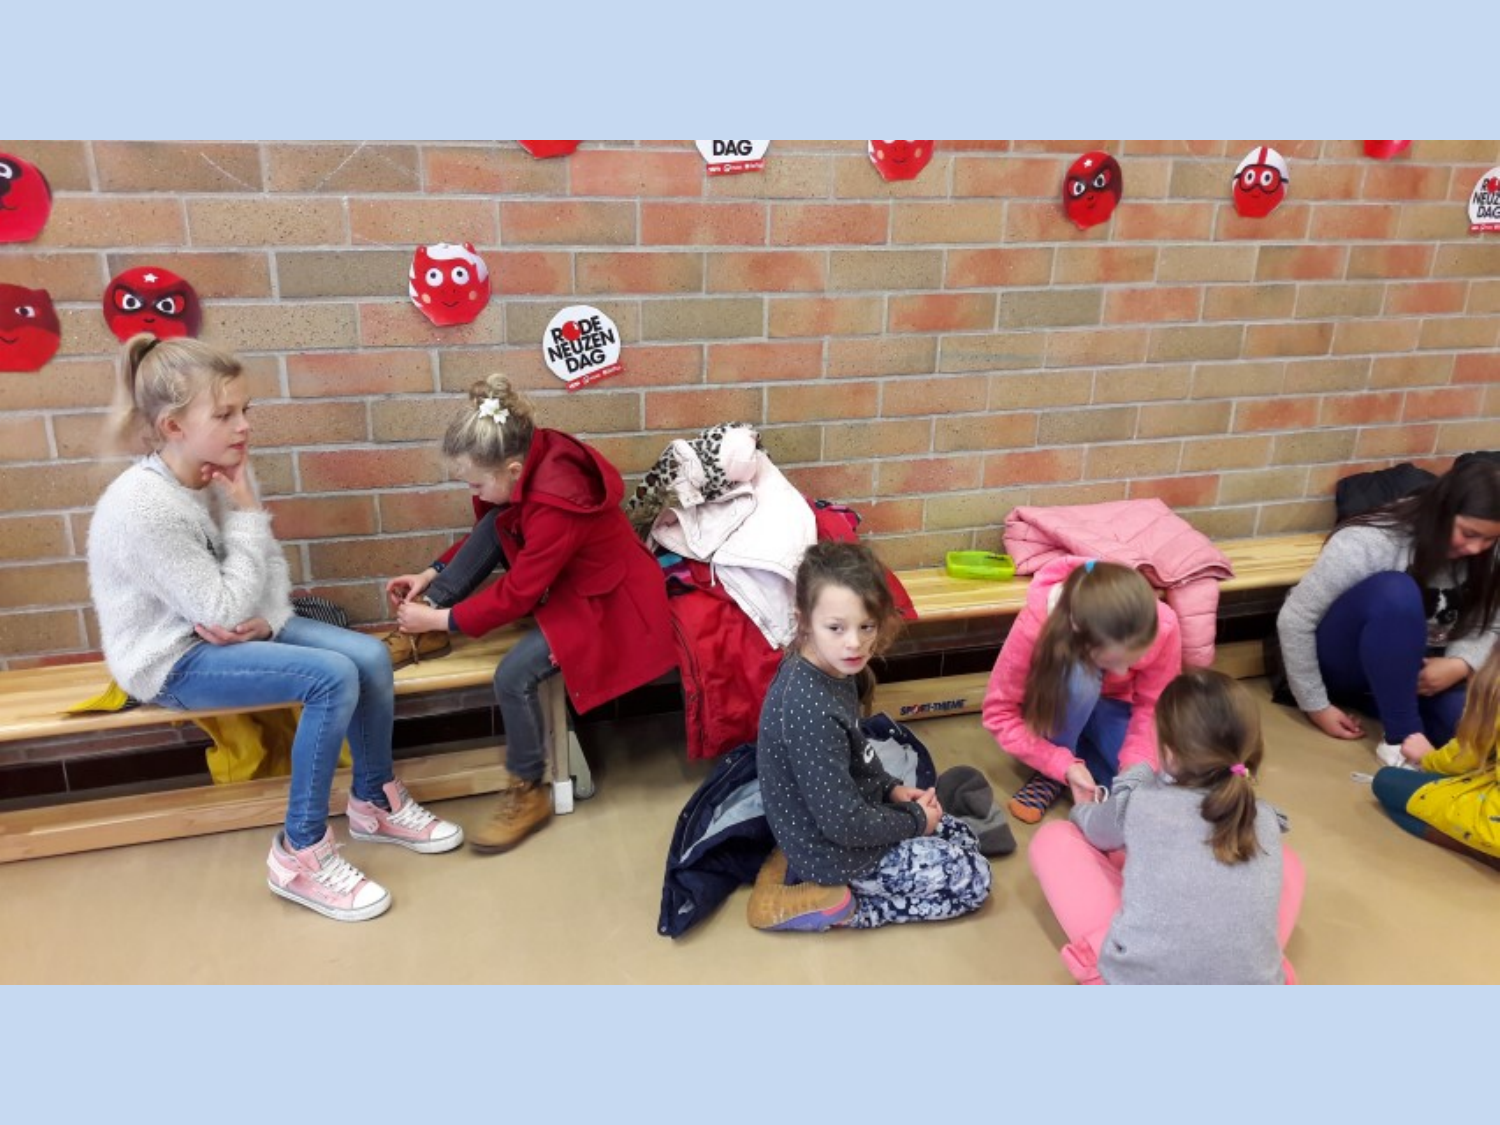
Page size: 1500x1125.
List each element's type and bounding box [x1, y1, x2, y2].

picture [0, 140, 1500, 985]
